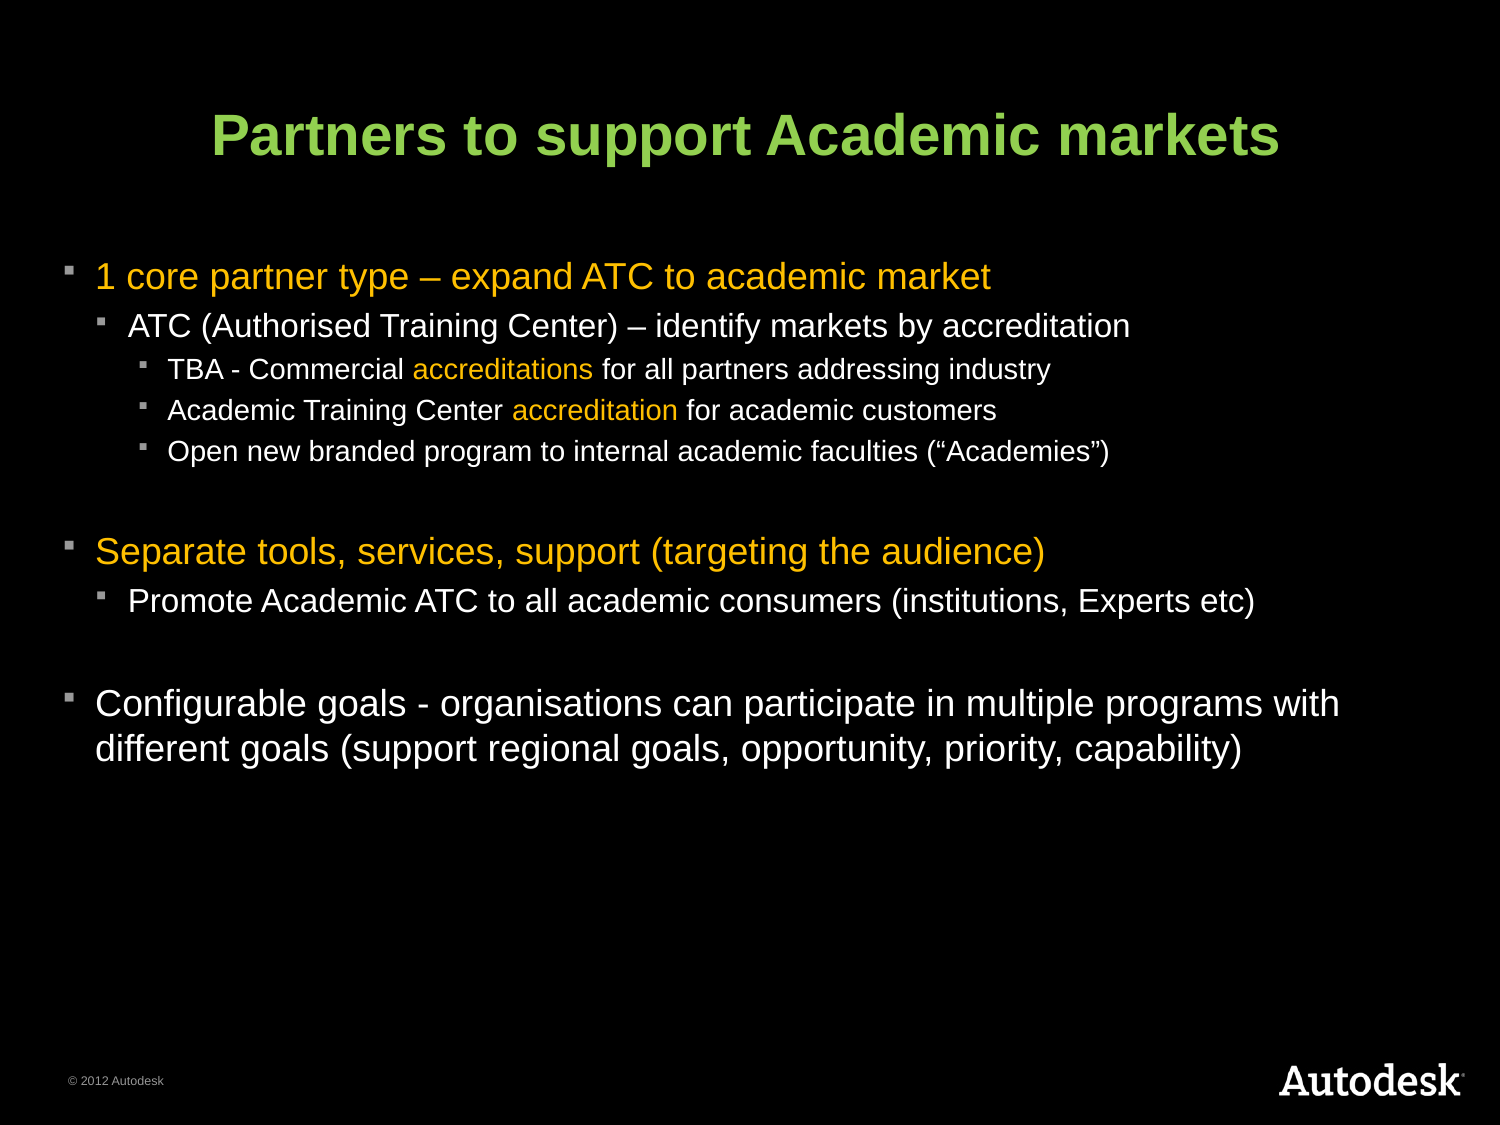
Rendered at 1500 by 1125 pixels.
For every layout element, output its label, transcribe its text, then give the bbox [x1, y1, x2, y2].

list 1 core partner type – expand ATC to academic market ATC (Authorised Training Center) – identify markets by accreditation TBA - Commercial accreditations for all partners addressing industry Academic Training Center accreditation for academic customers Open new branded program to internal academic faculties (“Academies”) Separate tools, services, support (targeting the audience) Promote Academic ATC to all academic consumers (institutions, Experts etc) Configurable goals - organisations can participate in multiple programs with different goals (support regional goals, opportunity, priority, capability) [61, 199, 1436, 1063]
title Partners to support Academic markets [61, 49, 1432, 214]
picture [0, 1036, 1500, 1125]
